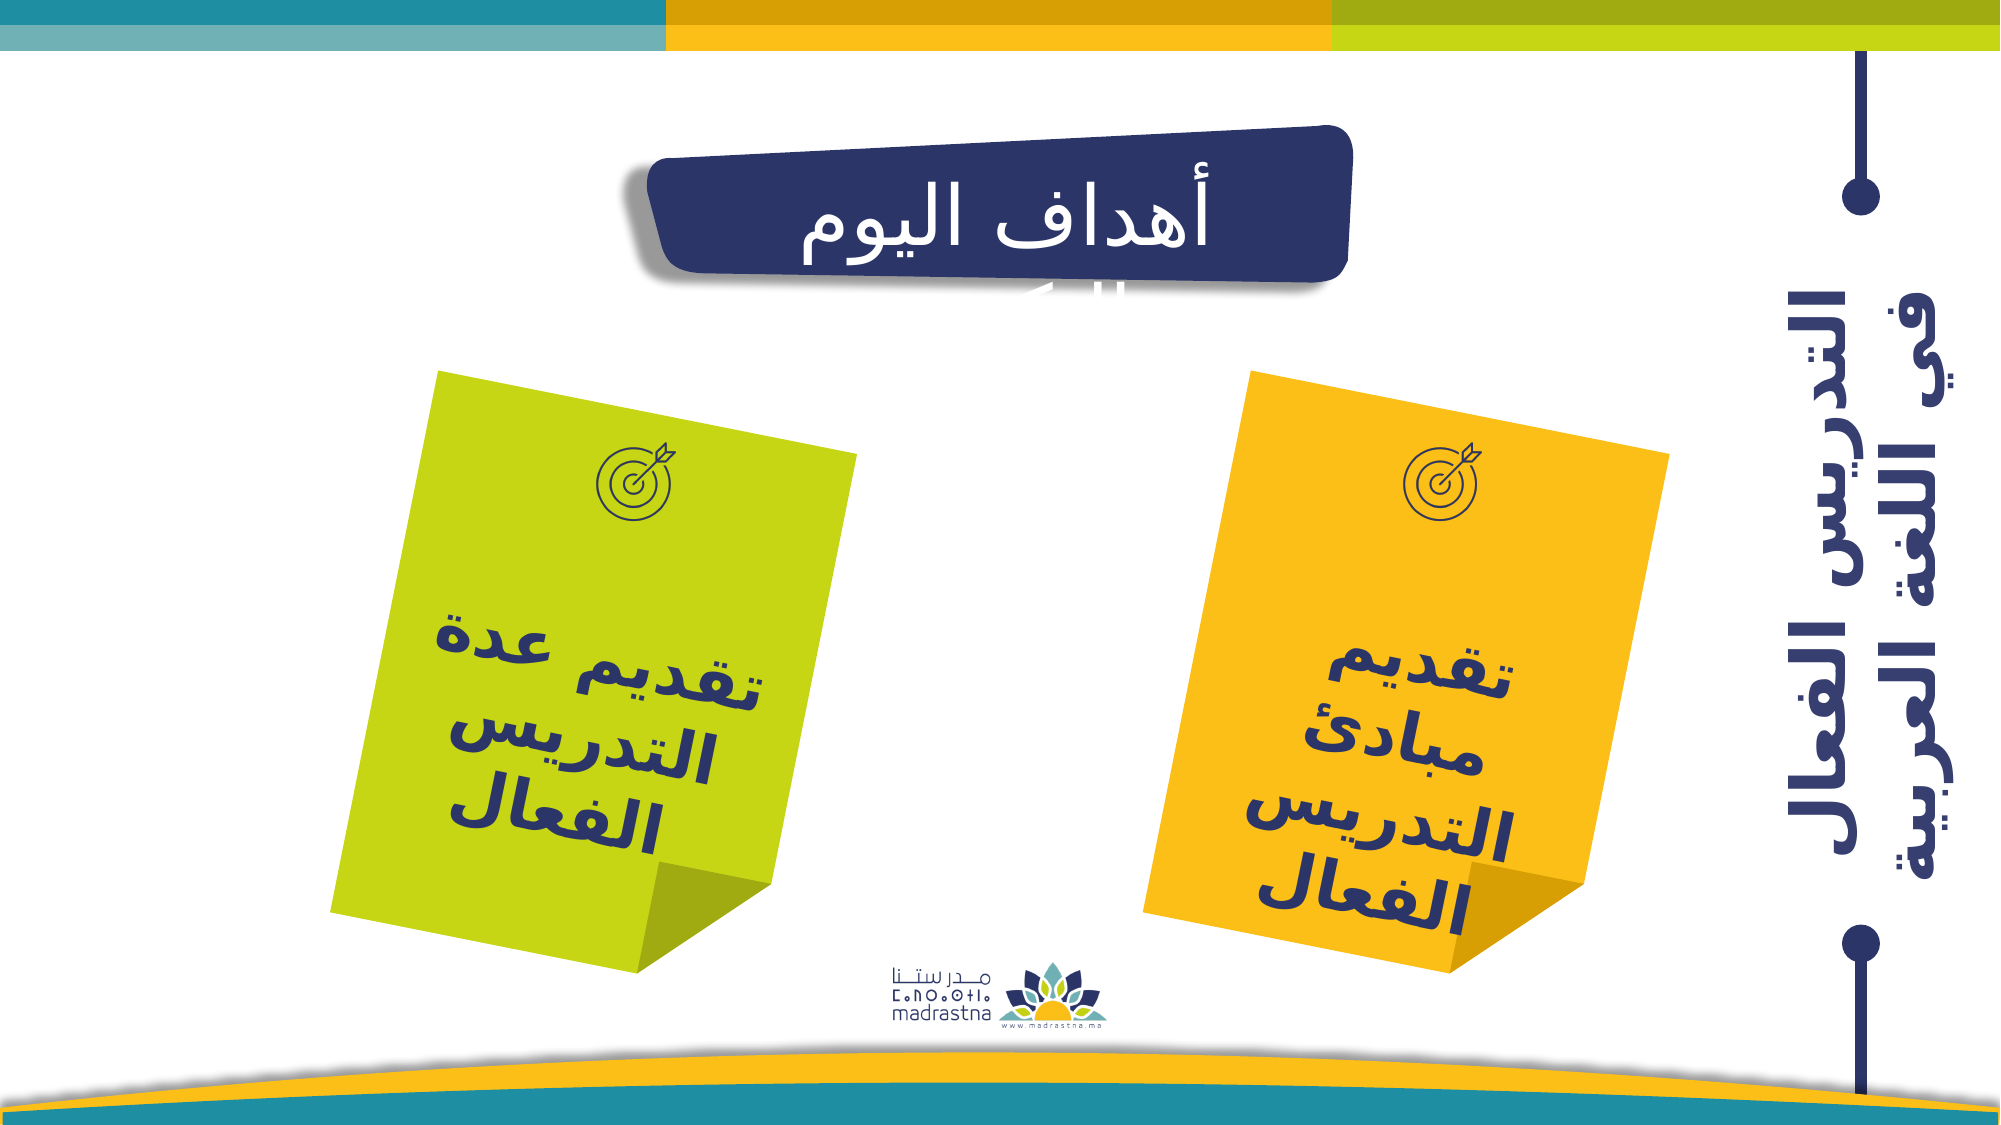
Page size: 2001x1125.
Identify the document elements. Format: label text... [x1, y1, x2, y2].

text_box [1843, 925, 1879, 1052]
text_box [1142, 370, 1670, 974]
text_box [646, 100, 1354, 296]
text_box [0, 0, 2000, 52]
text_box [0, 1052, 2000, 1125]
text_box التدريس الفعال في اللغة العربية [1783, 213, 1939, 933]
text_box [1843, 52, 1879, 215]
picture [893, 962, 1107, 1028]
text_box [330, 370, 858, 974]
